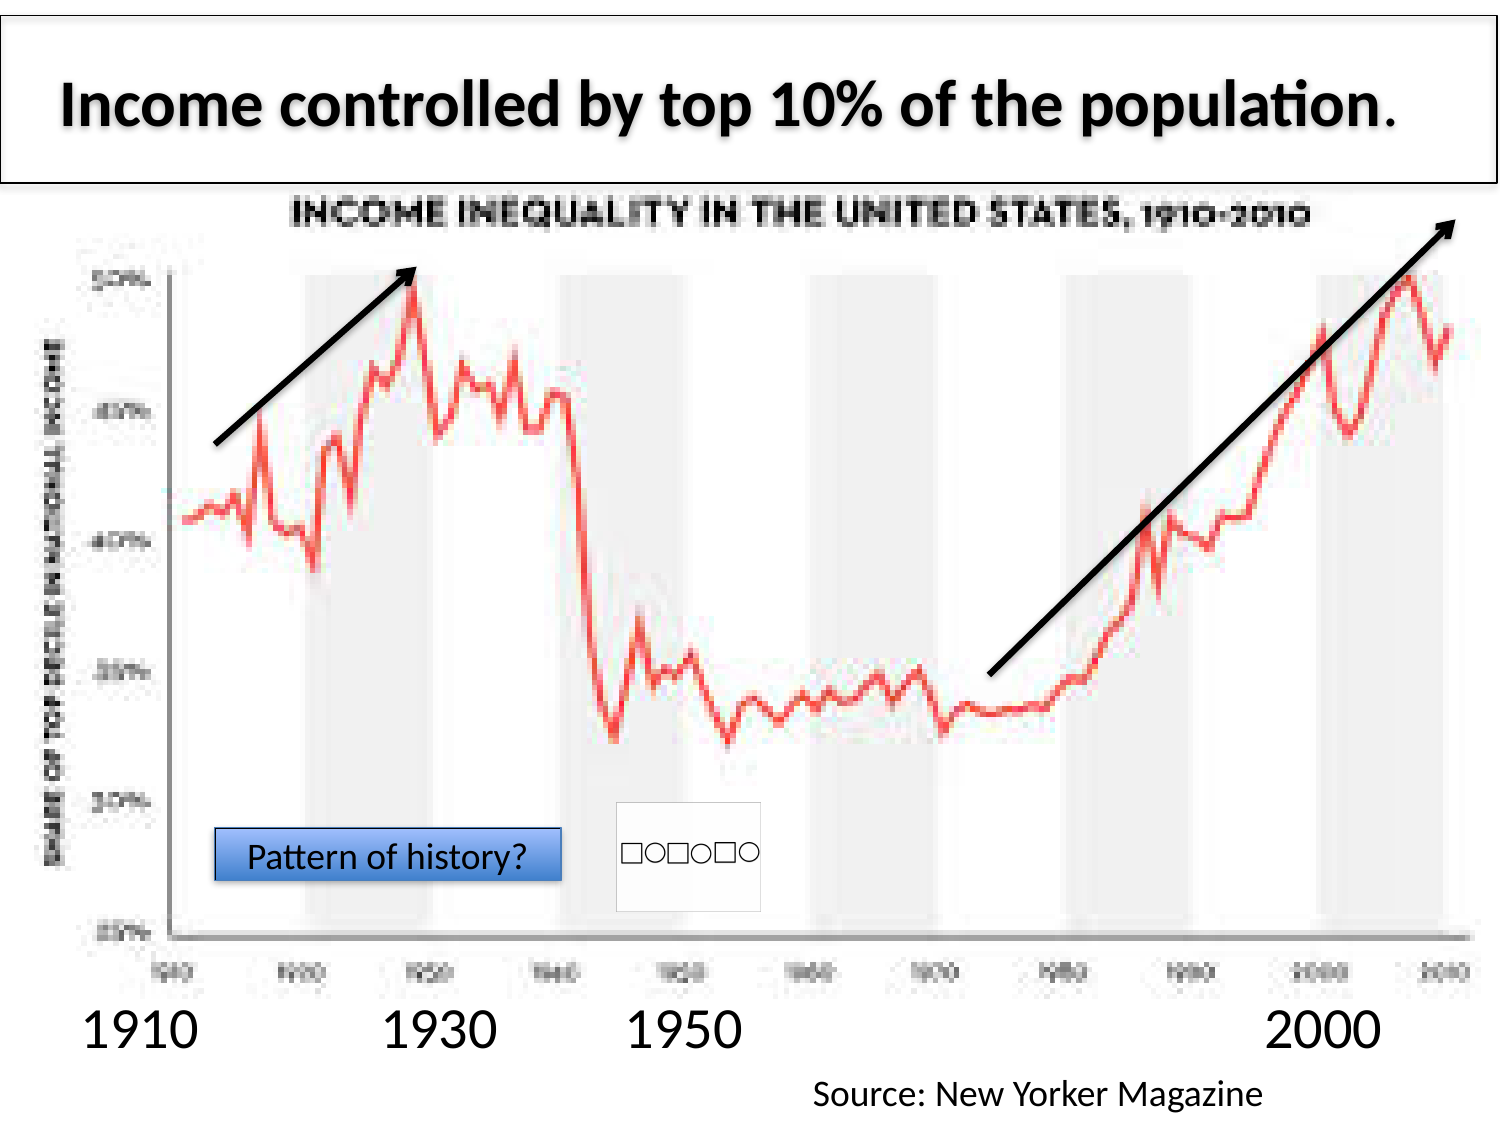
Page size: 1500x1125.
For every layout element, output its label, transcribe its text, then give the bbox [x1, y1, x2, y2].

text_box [988, 219, 1456, 676]
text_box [214, 266, 417, 445]
text_box Income controlled by top 10% of the population. [0, 15, 1498, 184]
picture [33, 148, 1498, 1123]
